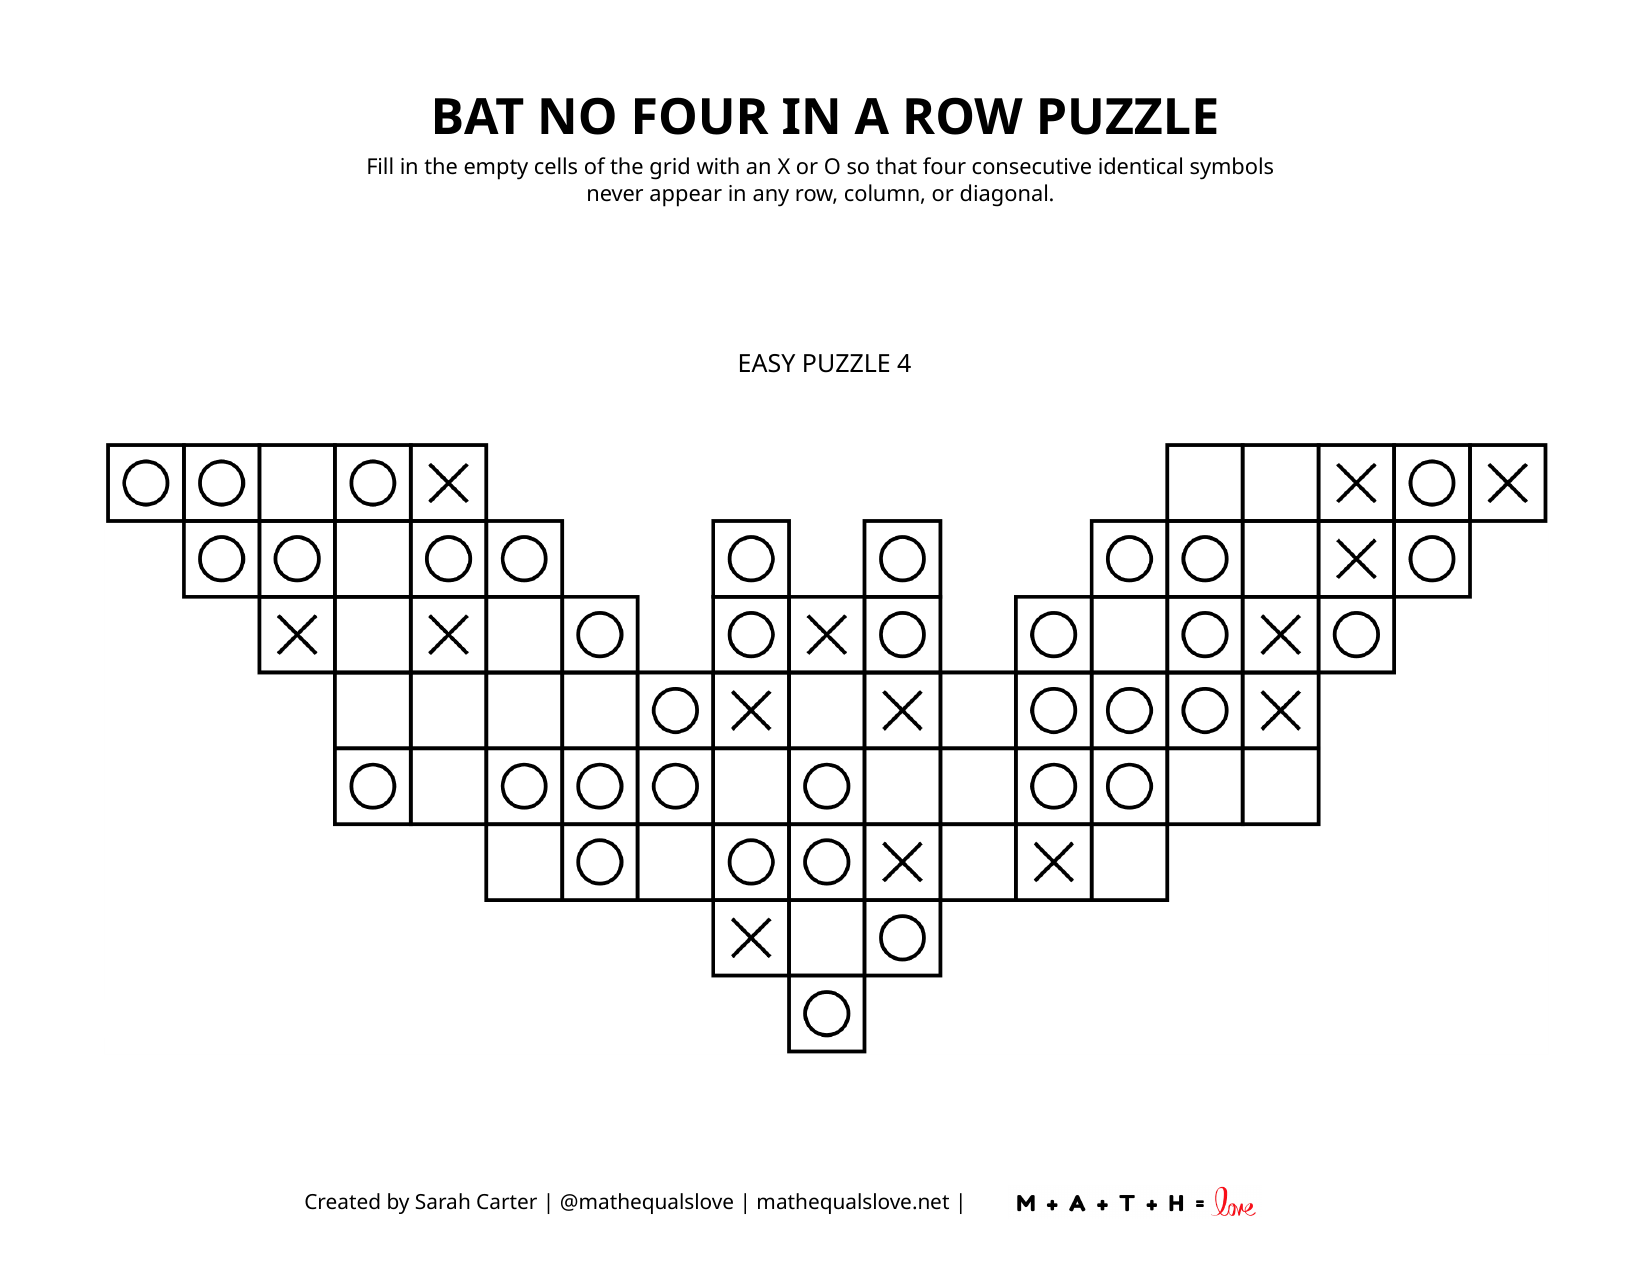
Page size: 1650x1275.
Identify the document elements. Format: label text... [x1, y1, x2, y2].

text_box BAT NO FOUR IN A ROW PUZZLE [383, 77, 1267, 145]
picture [1007, 1184, 1262, 1220]
text_box Created by Sarah Carter | @mathequalslove | mathequalslove.net | [289, 1181, 1119, 1221]
picture [103, 441, 1549, 1055]
text_box Fill in the empty cells of the grid with an X or O so that four consecutive identical symbols never appear in any row, column, or diagonal. [331, 145, 1317, 213]
text_box EASY PUZZLE 4 [187, 347, 1463, 399]
